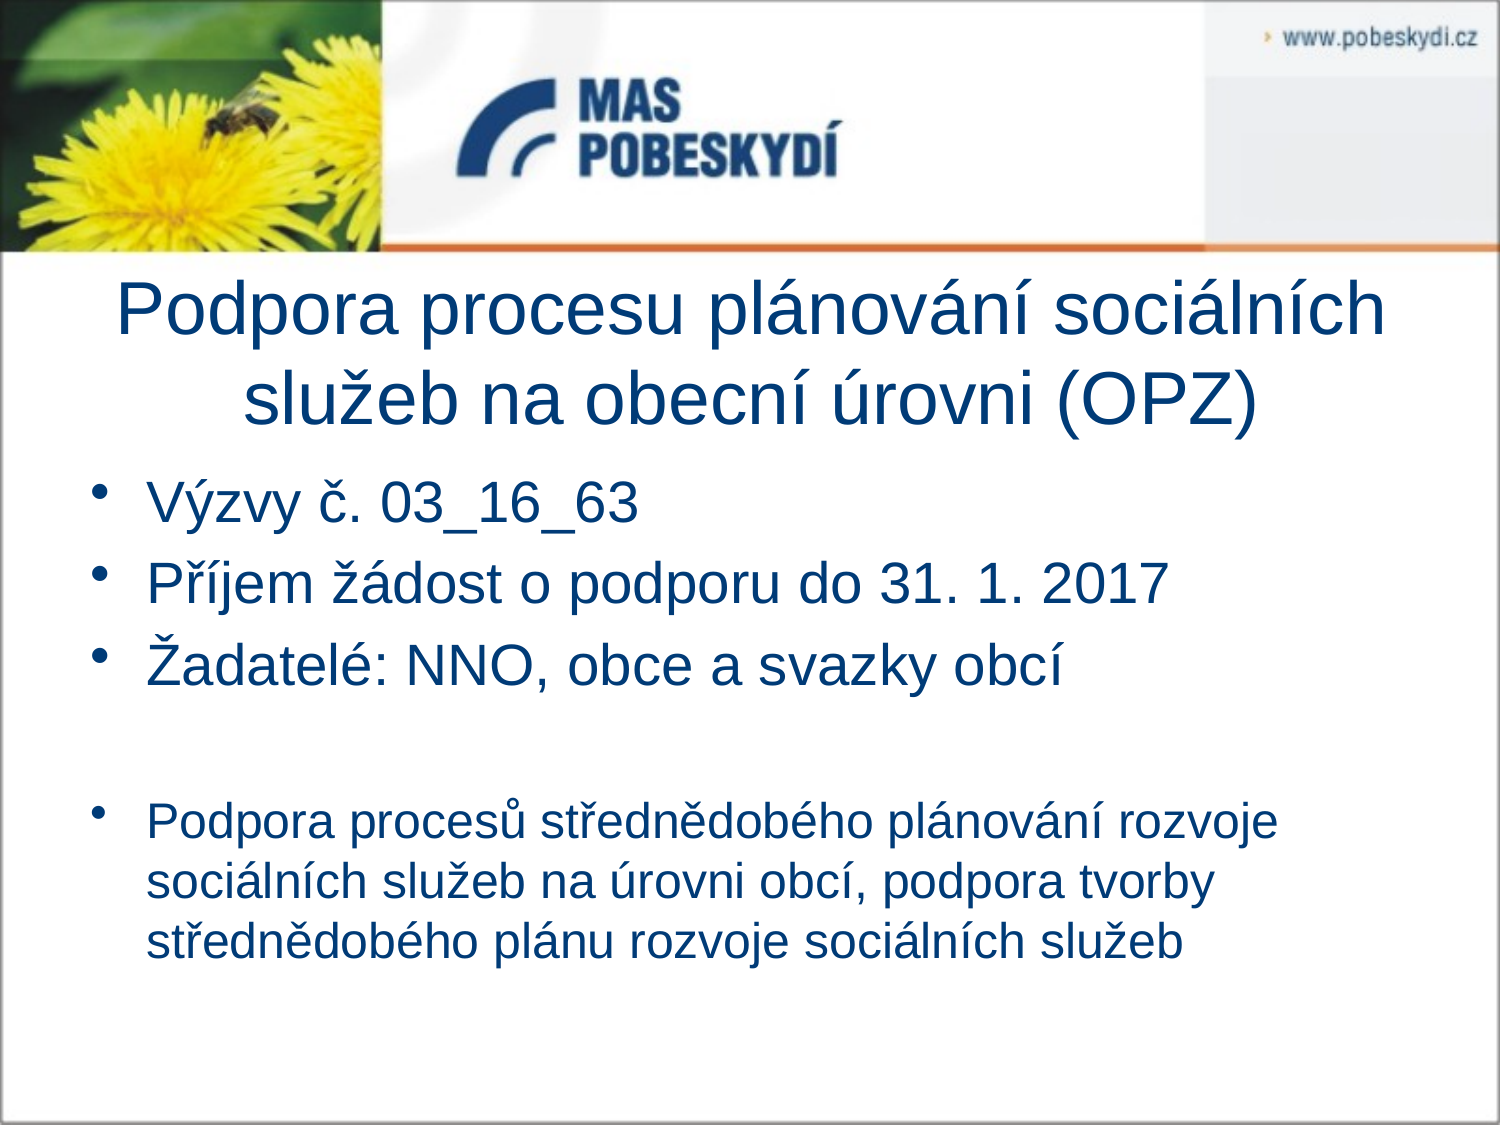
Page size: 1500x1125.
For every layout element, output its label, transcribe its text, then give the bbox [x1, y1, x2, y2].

title Podpora procesu plánování sociálních služeb na obecní úrovni (OPZ) [76, 255, 1428, 444]
picture [0, 0, 1500, 1125]
list Výzvy č. 03_16_63 Příjem žádost o podporu do 31. 1. 2017 Žadatelé: NNO, obce a svazky obcí Podpora procesů střednědobého plánování rozvoje sociálních služeb na úrovni obcí, podpora tvorby střednědobého plánu rozvoje sociálních služeb [74, 455, 1471, 1006]
